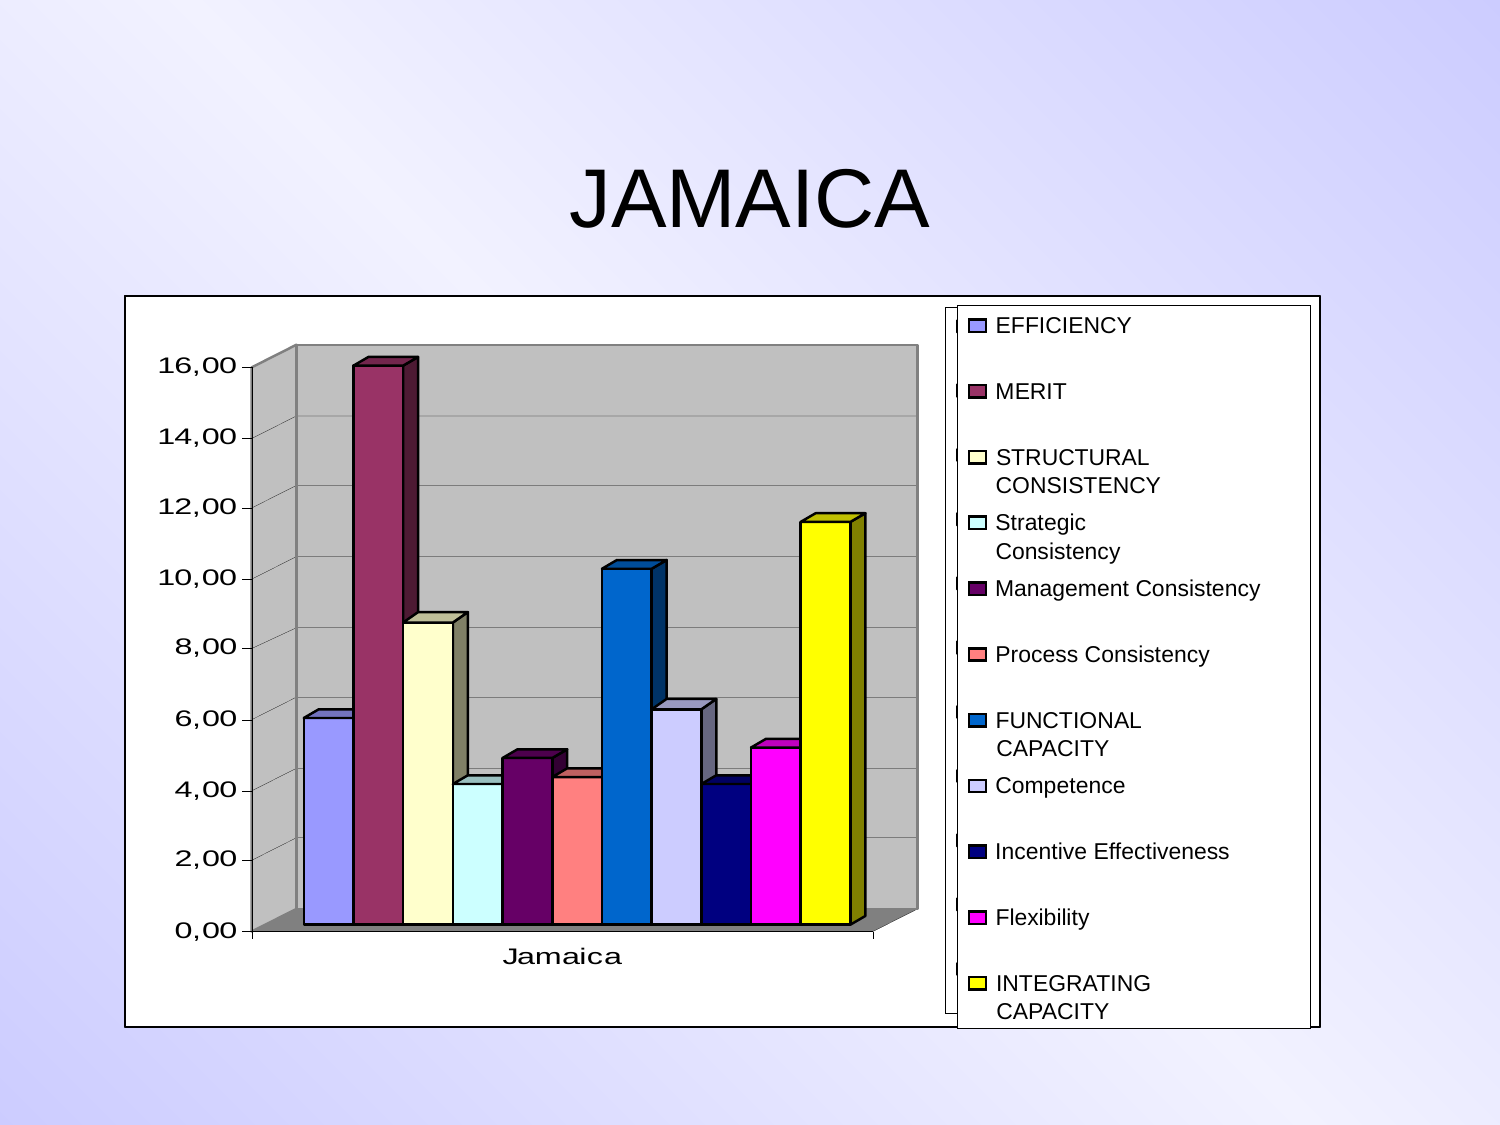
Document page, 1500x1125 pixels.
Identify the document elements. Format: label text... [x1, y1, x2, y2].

picture [112, 287, 1338, 1038]
title JAMAICA [112, 99, 1388, 288]
